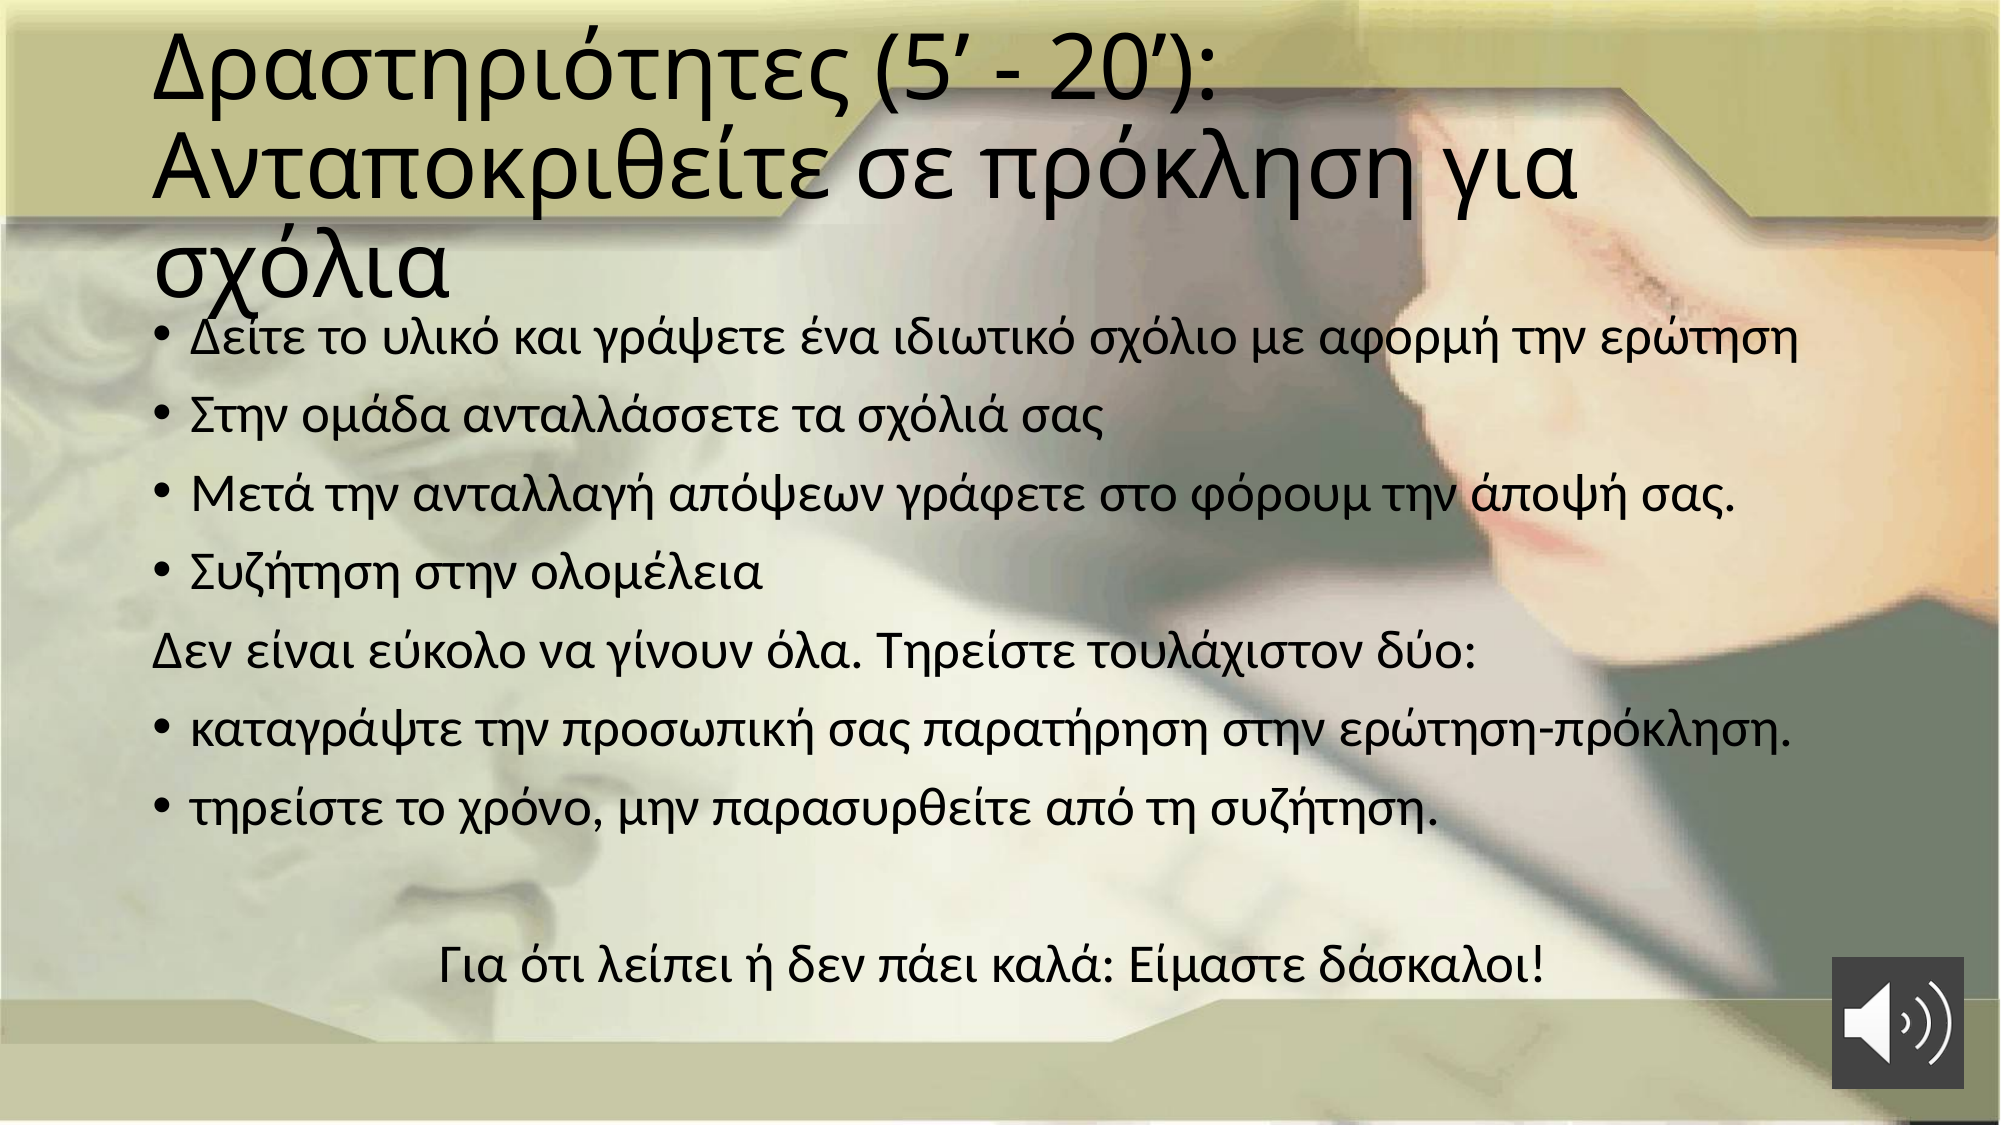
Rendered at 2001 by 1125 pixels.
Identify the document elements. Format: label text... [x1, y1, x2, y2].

title Δραστηριότητες (5’ - 20’): Ανταποκριθείτε σε πρόκληση για σχόλια [137, 59, 1863, 278]
picture [0, 0, 2001, 1125]
list Δείτε το υλικό και γράψετε ένα ιδιωτικό σχόλιο με αφορμή την ερώτηση Στην ομάδα ανταλλάσσετε τα σχόλιά σας Μετά την ανταλλαγή απόψεων γράφετε στο φόρουμ την άποψή σας. Συζήτηση στην ολομέλεια Δεν είναι εύκολο να γίνουν όλα. Τηρείστε τουλάχιστον δύο: καταγράψτε την προσωπική σας παρατήρηση στην ερώτηση-πρόκληση. τηρείστε το χρόνο, μην παρασυρθείτε από τη συζήτηση. Για ότι λείπει ή δεν πάει καλά: Είμαστε δάσκαλοι! [137, 299, 1863, 1014]
